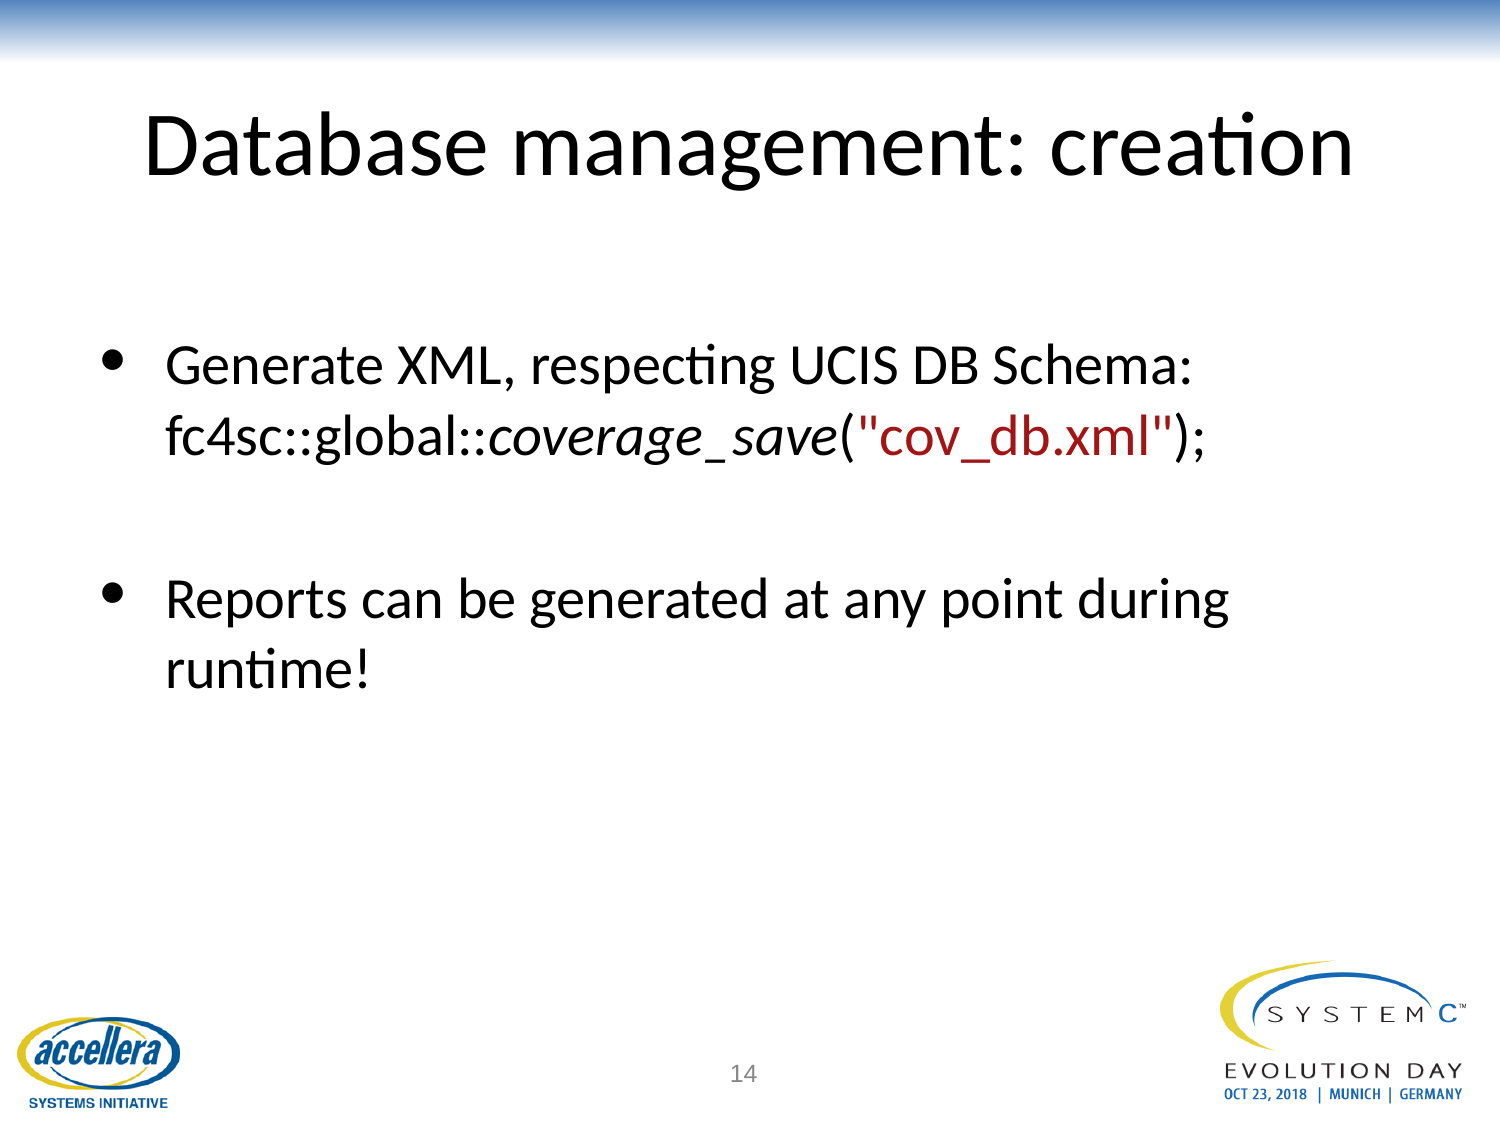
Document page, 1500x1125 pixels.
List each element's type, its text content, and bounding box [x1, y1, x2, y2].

slide_number ‹#› [600, 1042, 888, 1103]
title Database management: creation [75, 45, 1425, 233]
picture [1211, 957, 1474, 1111]
picture [17, 1017, 180, 1108]
list Generate XML, respecting UCIS DB Schema: fc4sc::global::coverage_save("cov_db.xml"); Reports can be generated at any point during runtime! [75, 237, 1425, 975]
